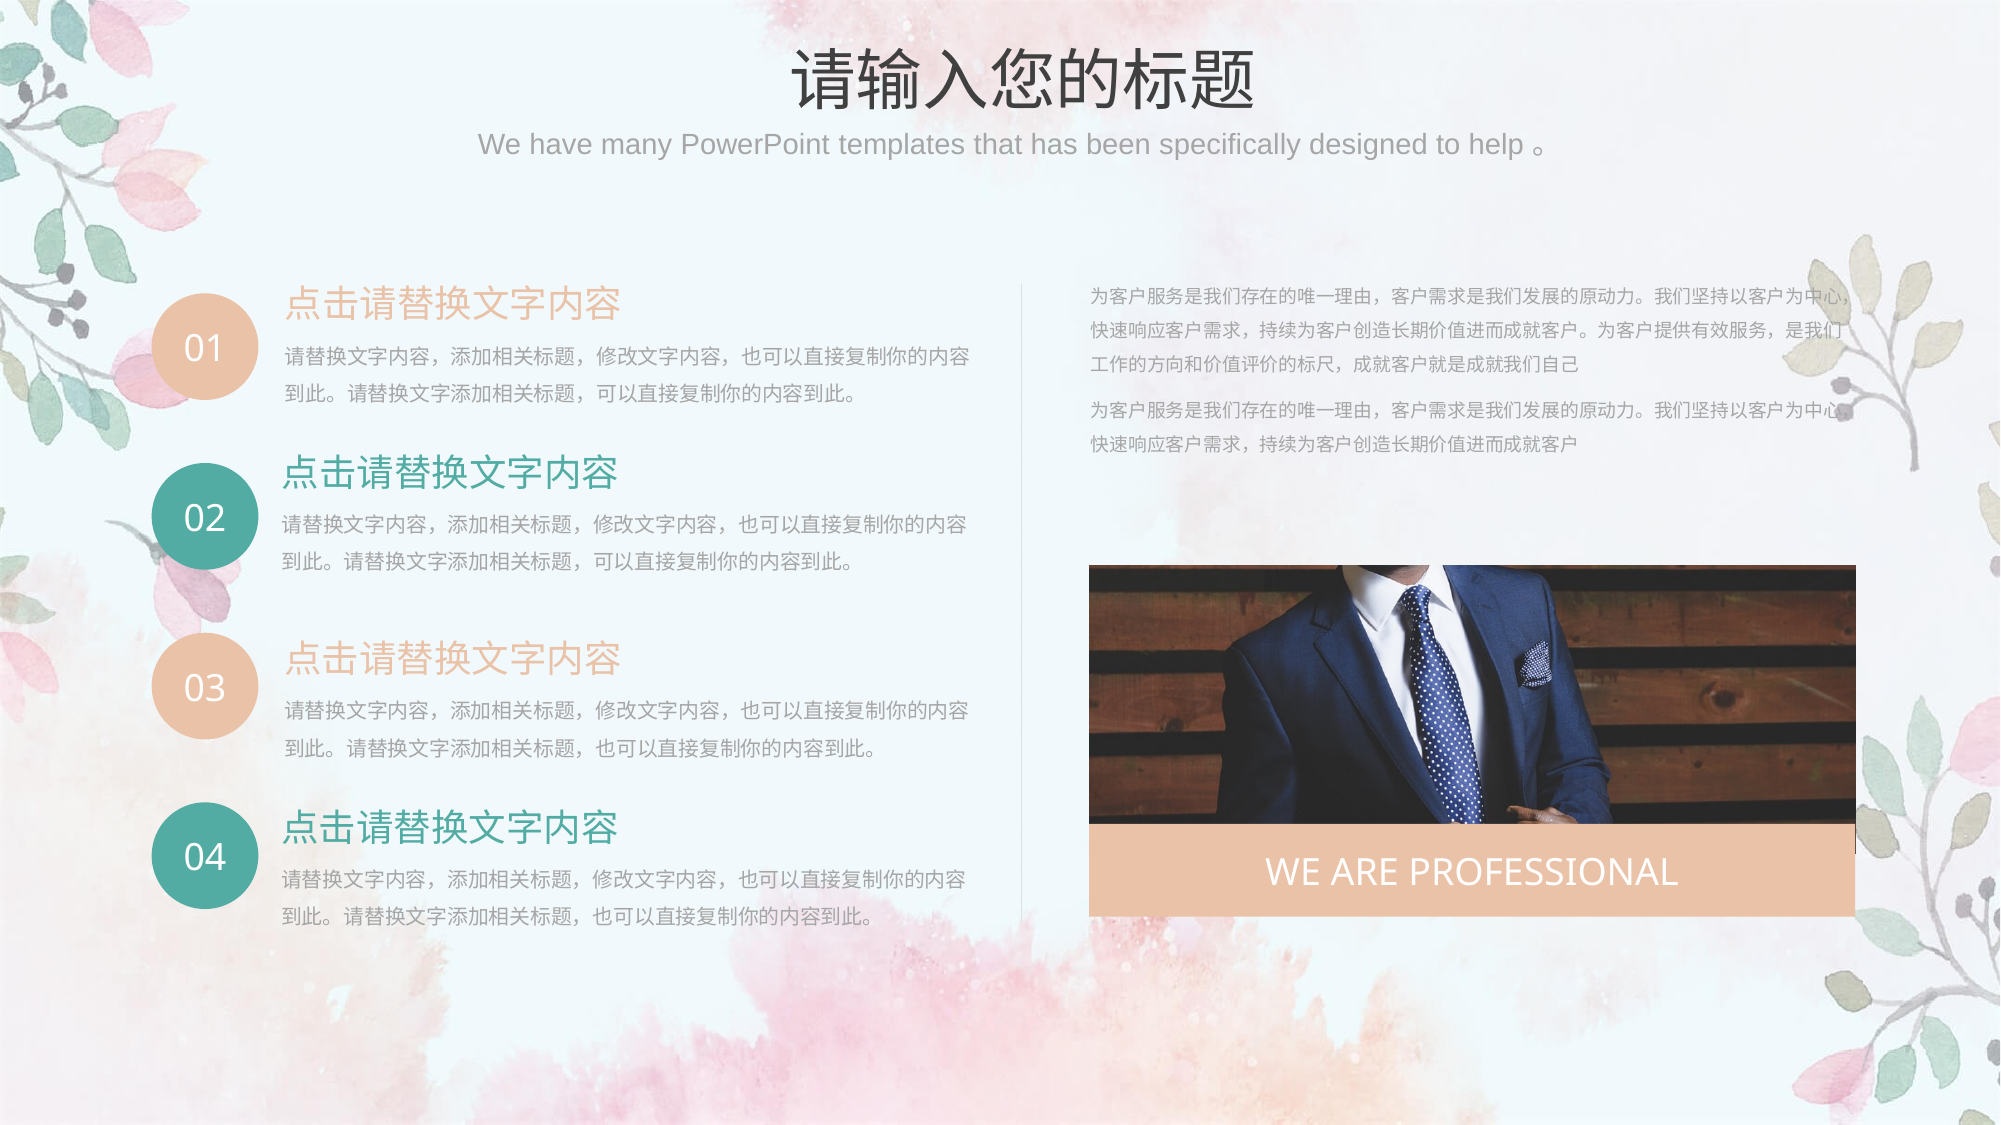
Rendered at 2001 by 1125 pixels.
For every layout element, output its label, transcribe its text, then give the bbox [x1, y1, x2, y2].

text_box 点击请替换文字内容 [284, 280, 701, 326]
text_box 01 [150, 292, 260, 402]
text_box We have many PowerPoint templates that has been specifically designed to help。 [463, 118, 1583, 168]
text_box 请替换文字内容，添加相关标题，修改文字内容，也可以直接复制你的内容到此。请替换文字添加相关标题，可以直接复制你的内容到此。 [281, 499, 970, 575]
text_box 03 [150, 631, 260, 741]
text_box 请输入您的标题 [774, 30, 1272, 118]
text_box 02 [150, 461, 260, 571]
text_box 点击请替换文字内容 [281, 803, 698, 849]
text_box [1089, 565, 1856, 917]
text_box 为客户服务是我们存在的唯一理由，客户需求是我们发展的原动力。我们坚持以客户为中心，快速响应客户需求，持续为客户创造长期价值进而成就客户。为客户提供有效服务，是我们工作的方向和价值评价的标尺，成就客户就是成就我们自己 为客户服务是我们存在的唯一理由，客户需求是我们发展的原动力。我们坚持以客户为中心，快速响应客户需求，持续为客户创造长期价值进而成就客户 [1076, 266, 1872, 463]
text_box 请替换文字内容，添加相关标题，修改文字内容，也可以直接复制你的内容到此。请替换文字添加相关标题，可以直接复制你的内容到此。 [284, 330, 973, 406]
text_box 04 [150, 801, 260, 911]
text_box 点击请替换文字内容 [284, 635, 700, 681]
picture [0, 0, 2001, 1125]
text_box 点击请替换文字内容 [281, 448, 698, 494]
text_box 请替换文字内容，添加相关标题，修改文字内容，也可以直接复制你的内容到此。请替换文字添加相关标题，也可以直接复制你的内容到此。 [281, 854, 970, 929]
text_box 请替换文字内容，添加相关标题，修改文字内容，也可以直接复制你的内容到此。请替换文字添加相关标题，也可以直接复制你的内容到此。 [284, 685, 973, 761]
